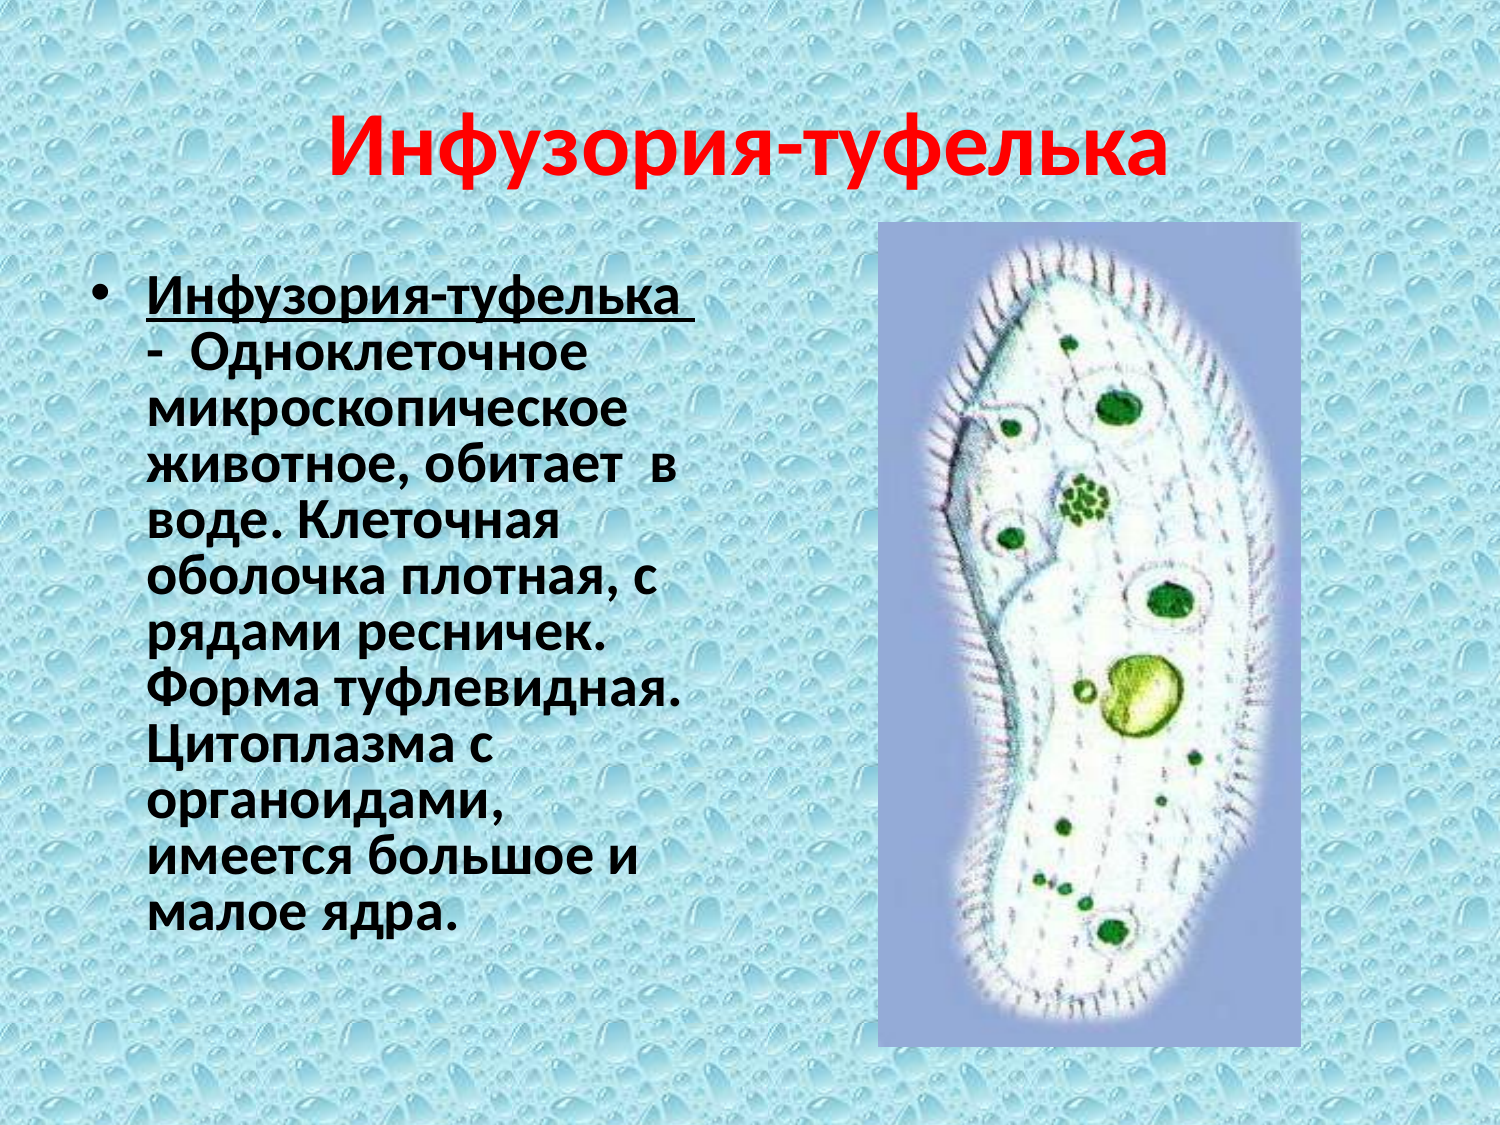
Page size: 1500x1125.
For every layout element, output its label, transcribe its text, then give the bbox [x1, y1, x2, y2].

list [878, 222, 1301, 1048]
title Инфузория-туфелька [74, 45, 1426, 233]
list Инфузория-туфелька - Одноклеточное микроскопическое животное, обитает в воде. Клеточная оболочка плотная, с рядами ресничек. Форма туфлевидная. Цитоплазма с органоидами, имеется большое и малое ядра. [74, 262, 738, 1006]
picture [0, 0, 1500, 1125]
